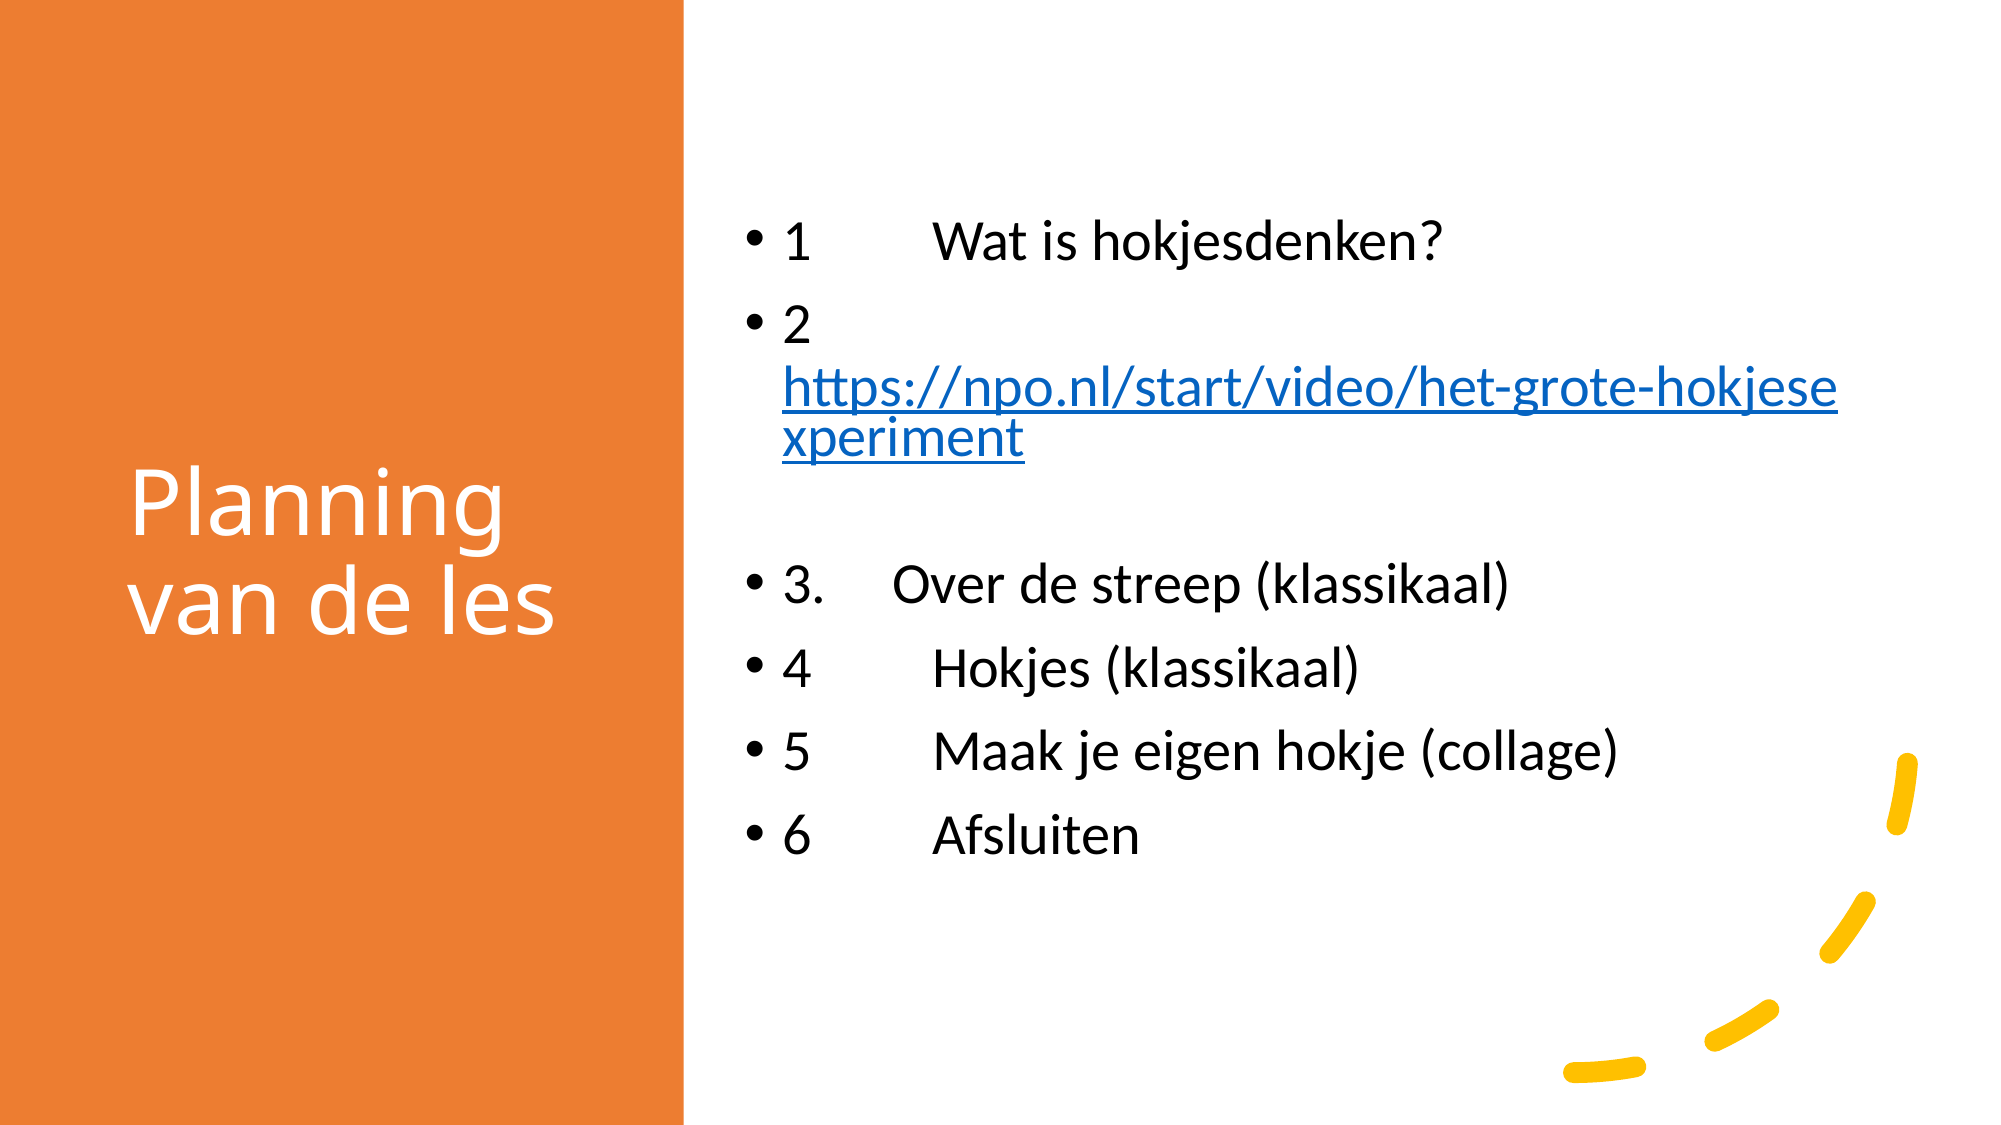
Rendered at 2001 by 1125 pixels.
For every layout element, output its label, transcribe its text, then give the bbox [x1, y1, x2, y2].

text_box [0, 0, 685, 1125]
text_box [685, 0, 2000, 1125]
list 1 Wat is hokjesdenken? 2 https://npo.nl/start/video/het-grote-hokjesexperiment 3. Over de streep (klassikaal) 4 Hokjes (klassikaal) 5 Maak je eigen hokje (collage) 6 Afsluiten [729, 97, 1863, 1014]
text_box [1572, 1014, 1764, 1074]
title Planning van de les [112, 97, 638, 1014]
text_box [1863, 737, 1909, 907]
